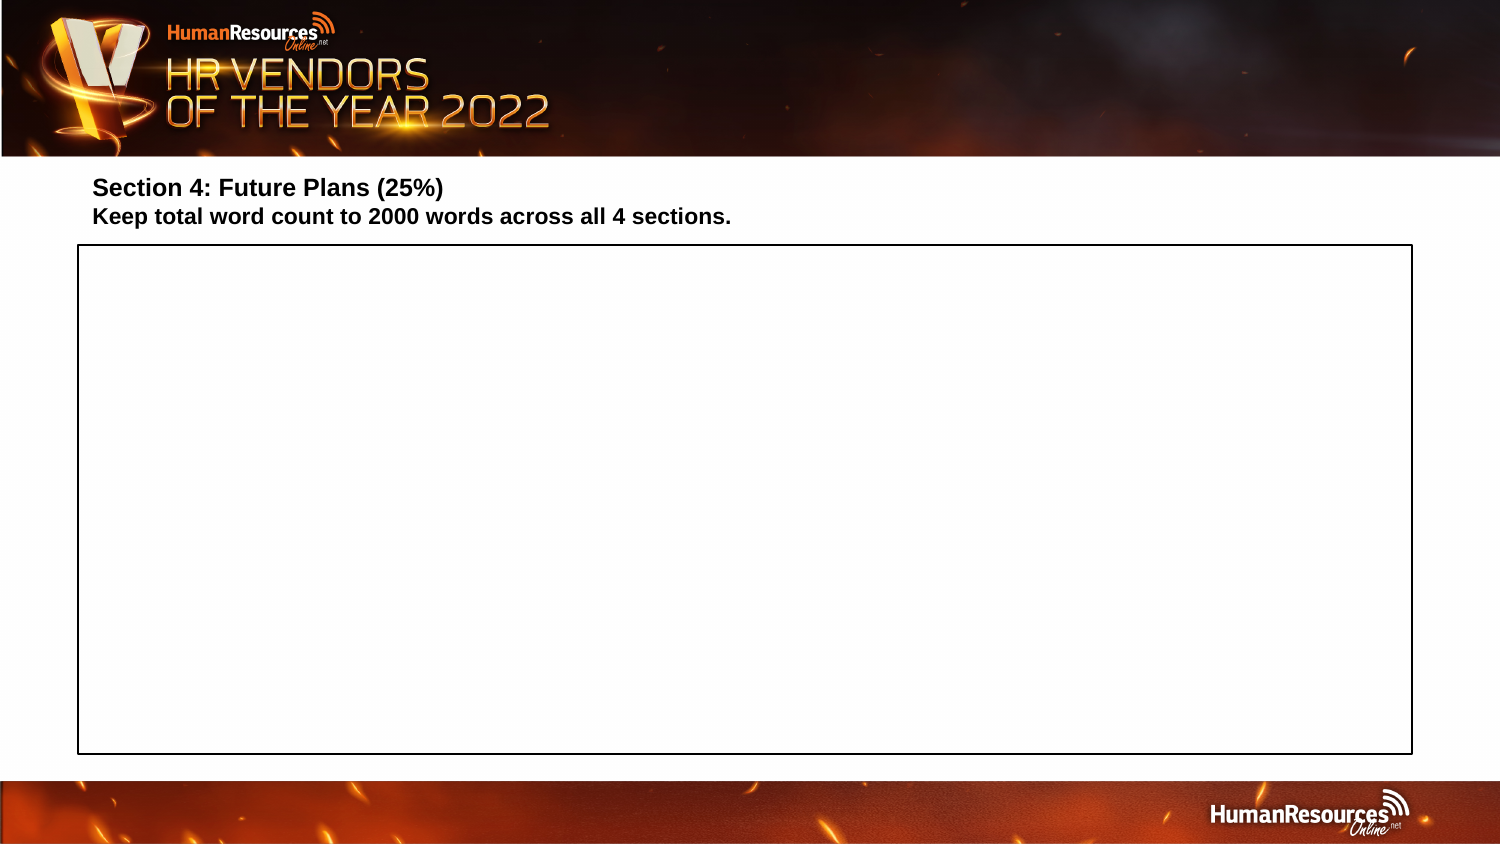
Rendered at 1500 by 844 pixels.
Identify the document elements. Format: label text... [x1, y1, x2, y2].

picture [0, 0, 1500, 844]
text_box Section 4: Future Plans (25%) Keep total word count to 2000 words across all 4 sections. [77, 163, 828, 237]
text_box [77, 244, 1413, 755]
